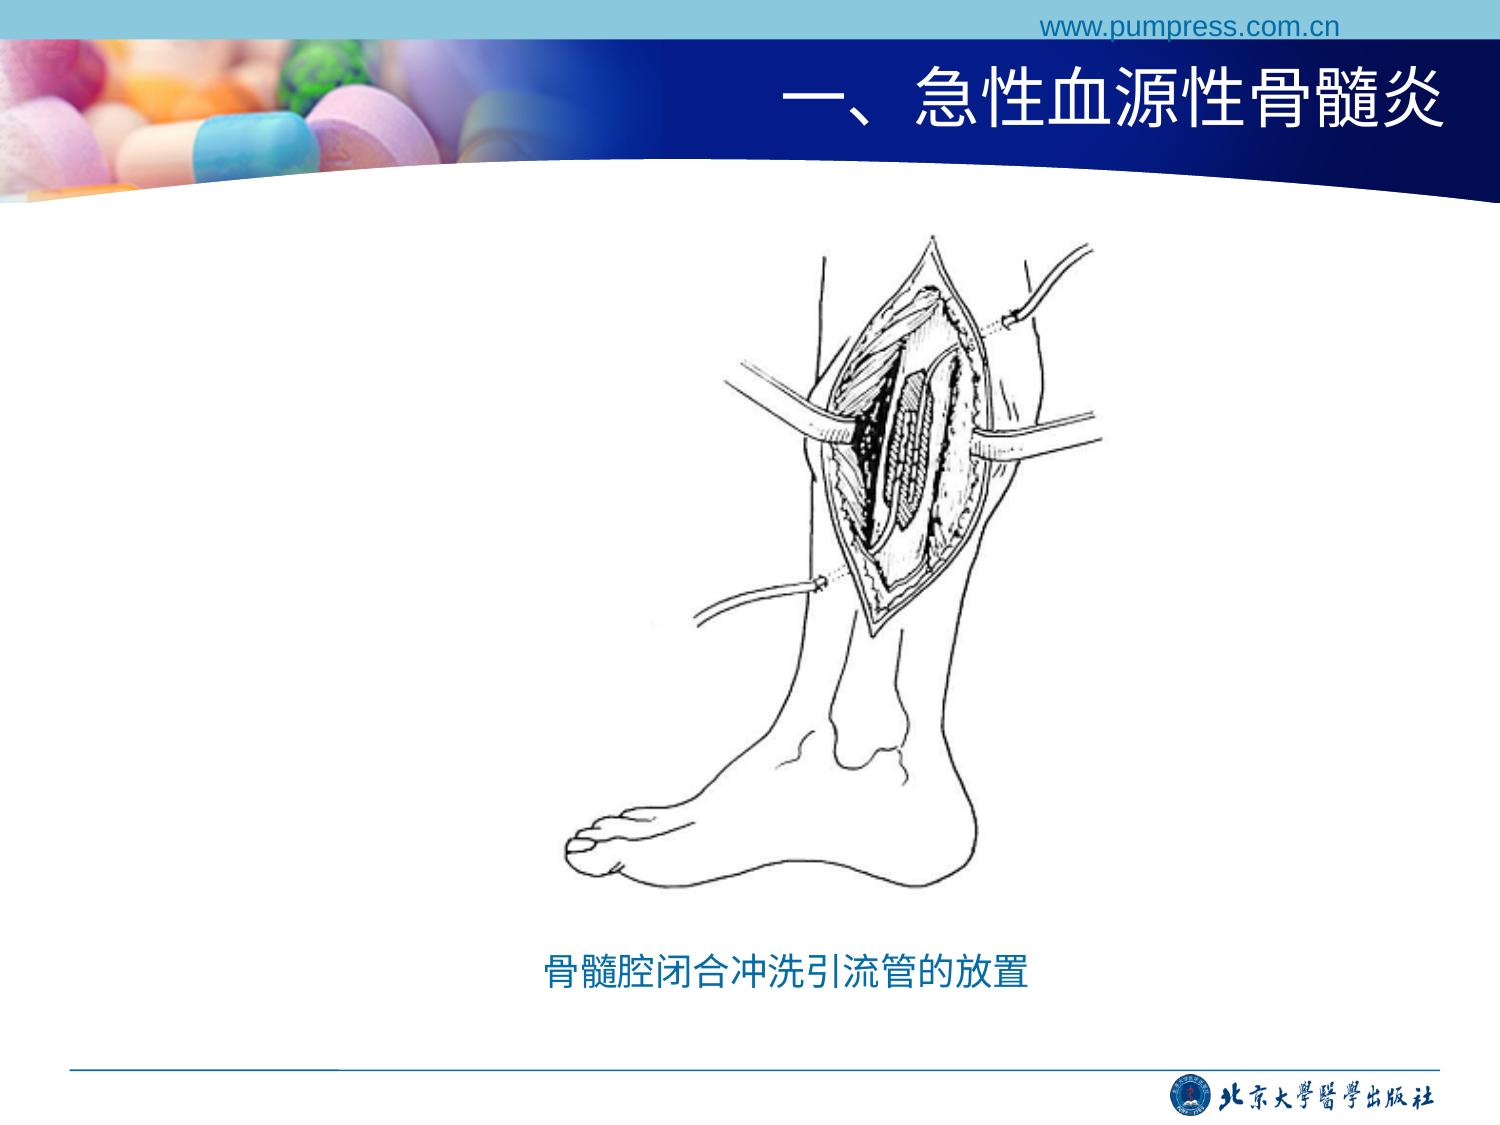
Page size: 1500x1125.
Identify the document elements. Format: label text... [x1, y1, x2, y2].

slide_number www.pumpress.com.cn [1025, 0, 1463, 38]
title 一、急性血源性骨髓炎 [137, 49, 1463, 143]
picture [1170, 1074, 1436, 1118]
text_box 骨髓腔闭合冲洗引流管的放置 [528, 940, 1046, 1001]
picture [0, 40, 1500, 203]
picture [548, 211, 1123, 914]
